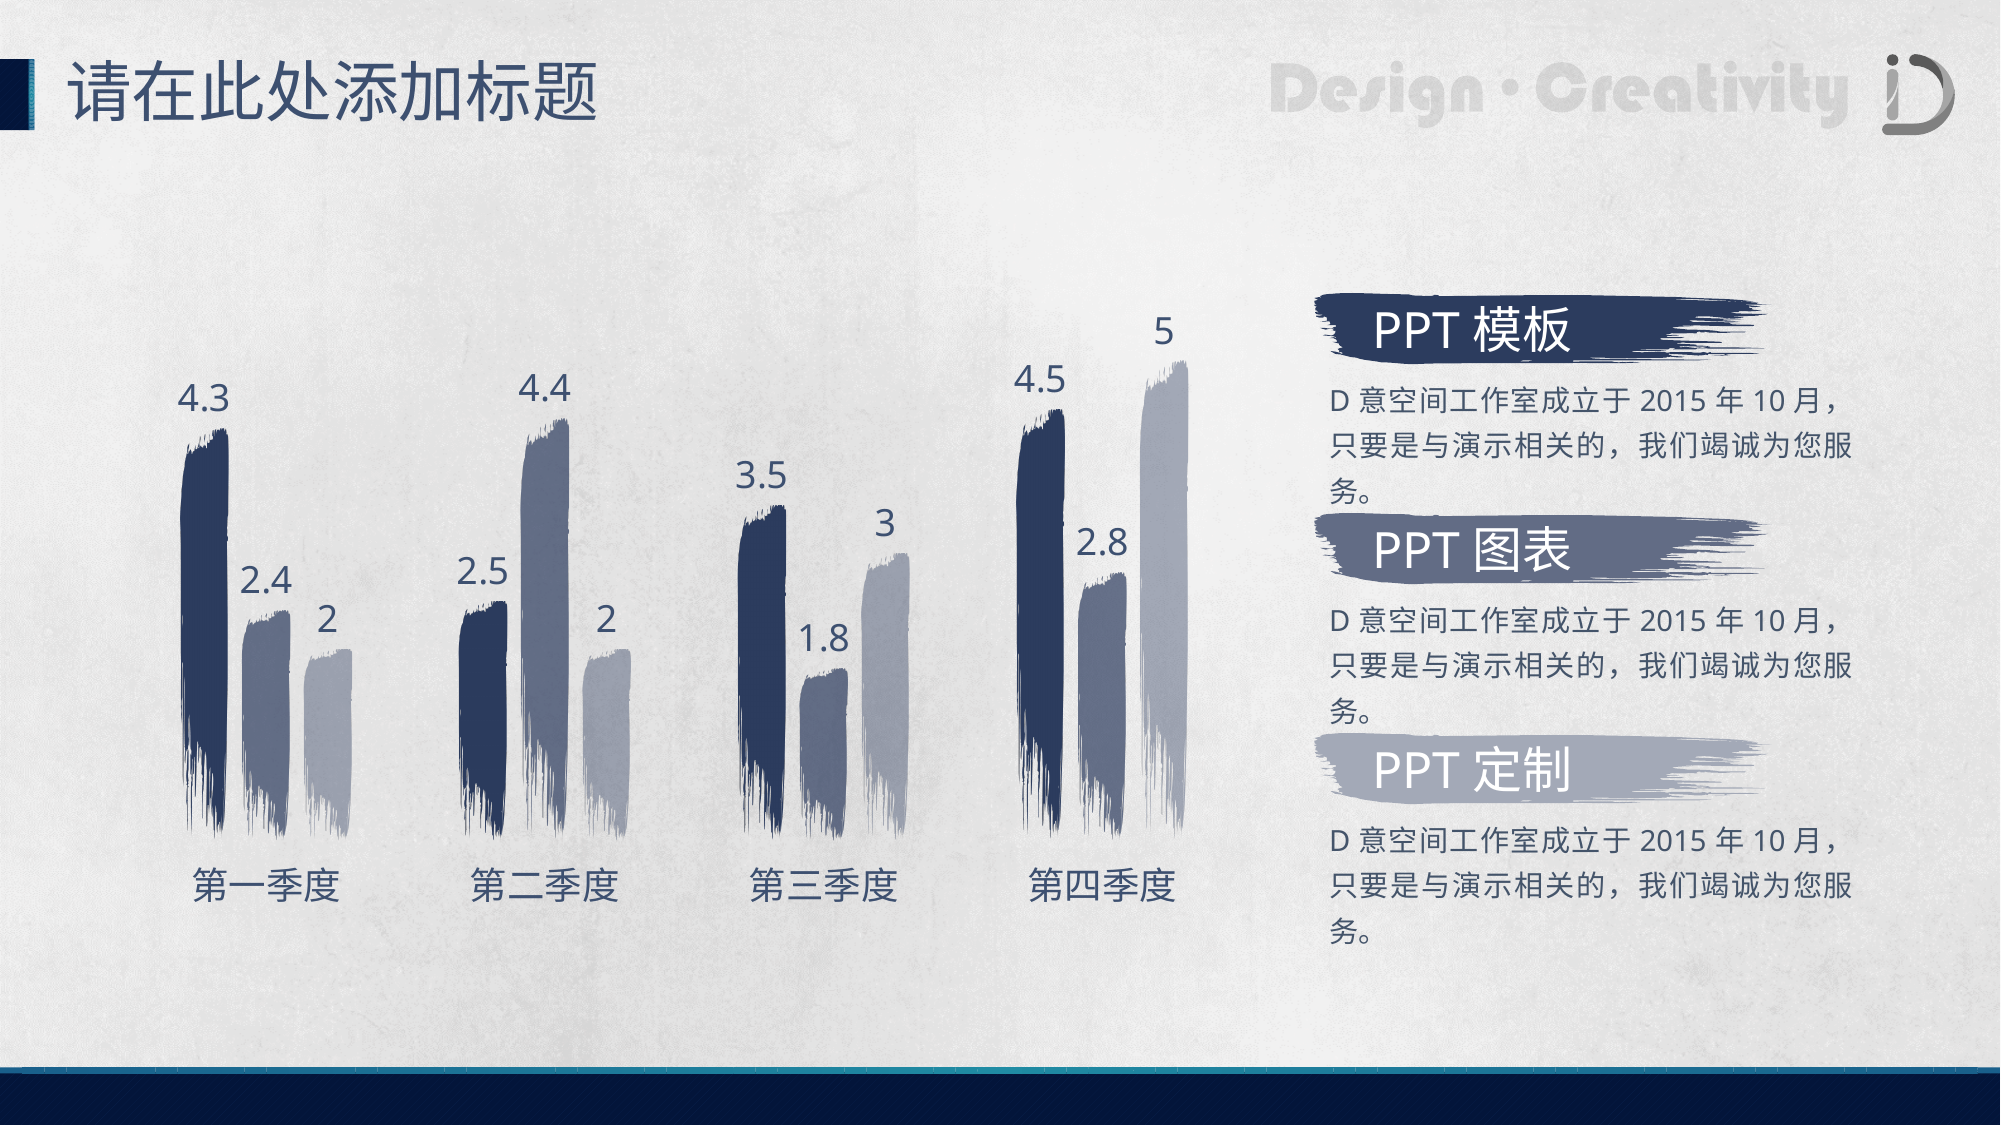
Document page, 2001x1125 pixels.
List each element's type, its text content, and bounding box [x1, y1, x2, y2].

text_box PPT图表 [1357, 510, 1588, 584]
text_box [1314, 513, 1357, 578]
text_box [1588, 295, 1772, 364]
text_box PPT模板 [1357, 290, 1588, 364]
text_box [1588, 515, 1772, 584]
chart [103, 251, 1265, 925]
list 请在此处添加标题 [50, 52, 1106, 138]
text_box D意空间工作室成立于2015年10月，只要是与演示相关的，我们竭诚为您服务。 [1314, 584, 1869, 736]
text_box PPT定制 [1357, 730, 1588, 804]
text_box [1314, 293, 1357, 358]
text_box [1588, 735, 1772, 804]
text_box D意空间工作室成立于2015年10月，只要是与演示相关的，我们竭诚为您服务。 [1314, 364, 1869, 516]
text_box D意空间工作室成立于2015年10月，只要是与演示相关的，我们竭诚为您服务。 [1314, 804, 1869, 956]
text_box [1314, 733, 1357, 798]
